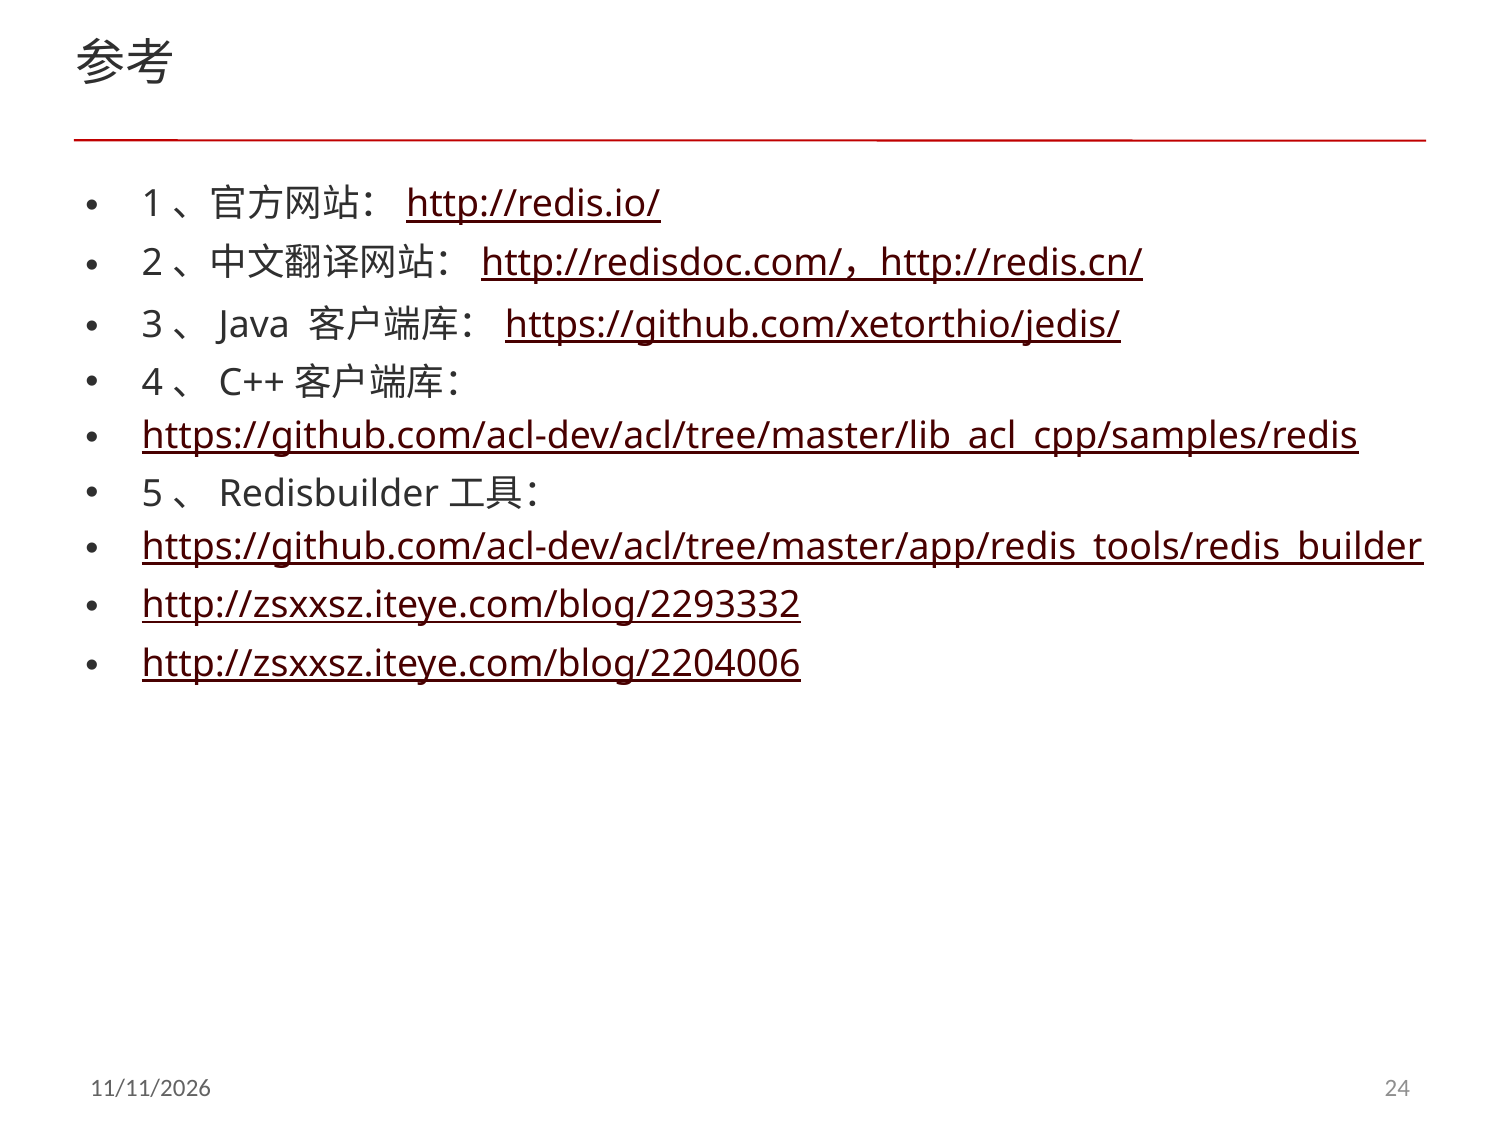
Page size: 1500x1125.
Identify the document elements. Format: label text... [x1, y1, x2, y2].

list 1、官方网站：http://redis.io/ 2、中文翻译网站：http://redisdoc.com/，http://redis.cn/ 3、Java 客户端库：https://github.com/xetorthio/jedis/ 4、C++客户端库： https://github.com/acl-dev/acl/tree/master/lib_acl_cpp/samples/redis 5、Redisbuilder工具： https://github.com/acl-dev/acl/tree/master/app/redis_tools/redis_builder http://zsxxsz.iteye.com/blog/2293332 http://zsxxsz.iteye.com/blog/2204006 [70, 171, 1500, 1016]
title 参考 [75, 30, 1235, 136]
